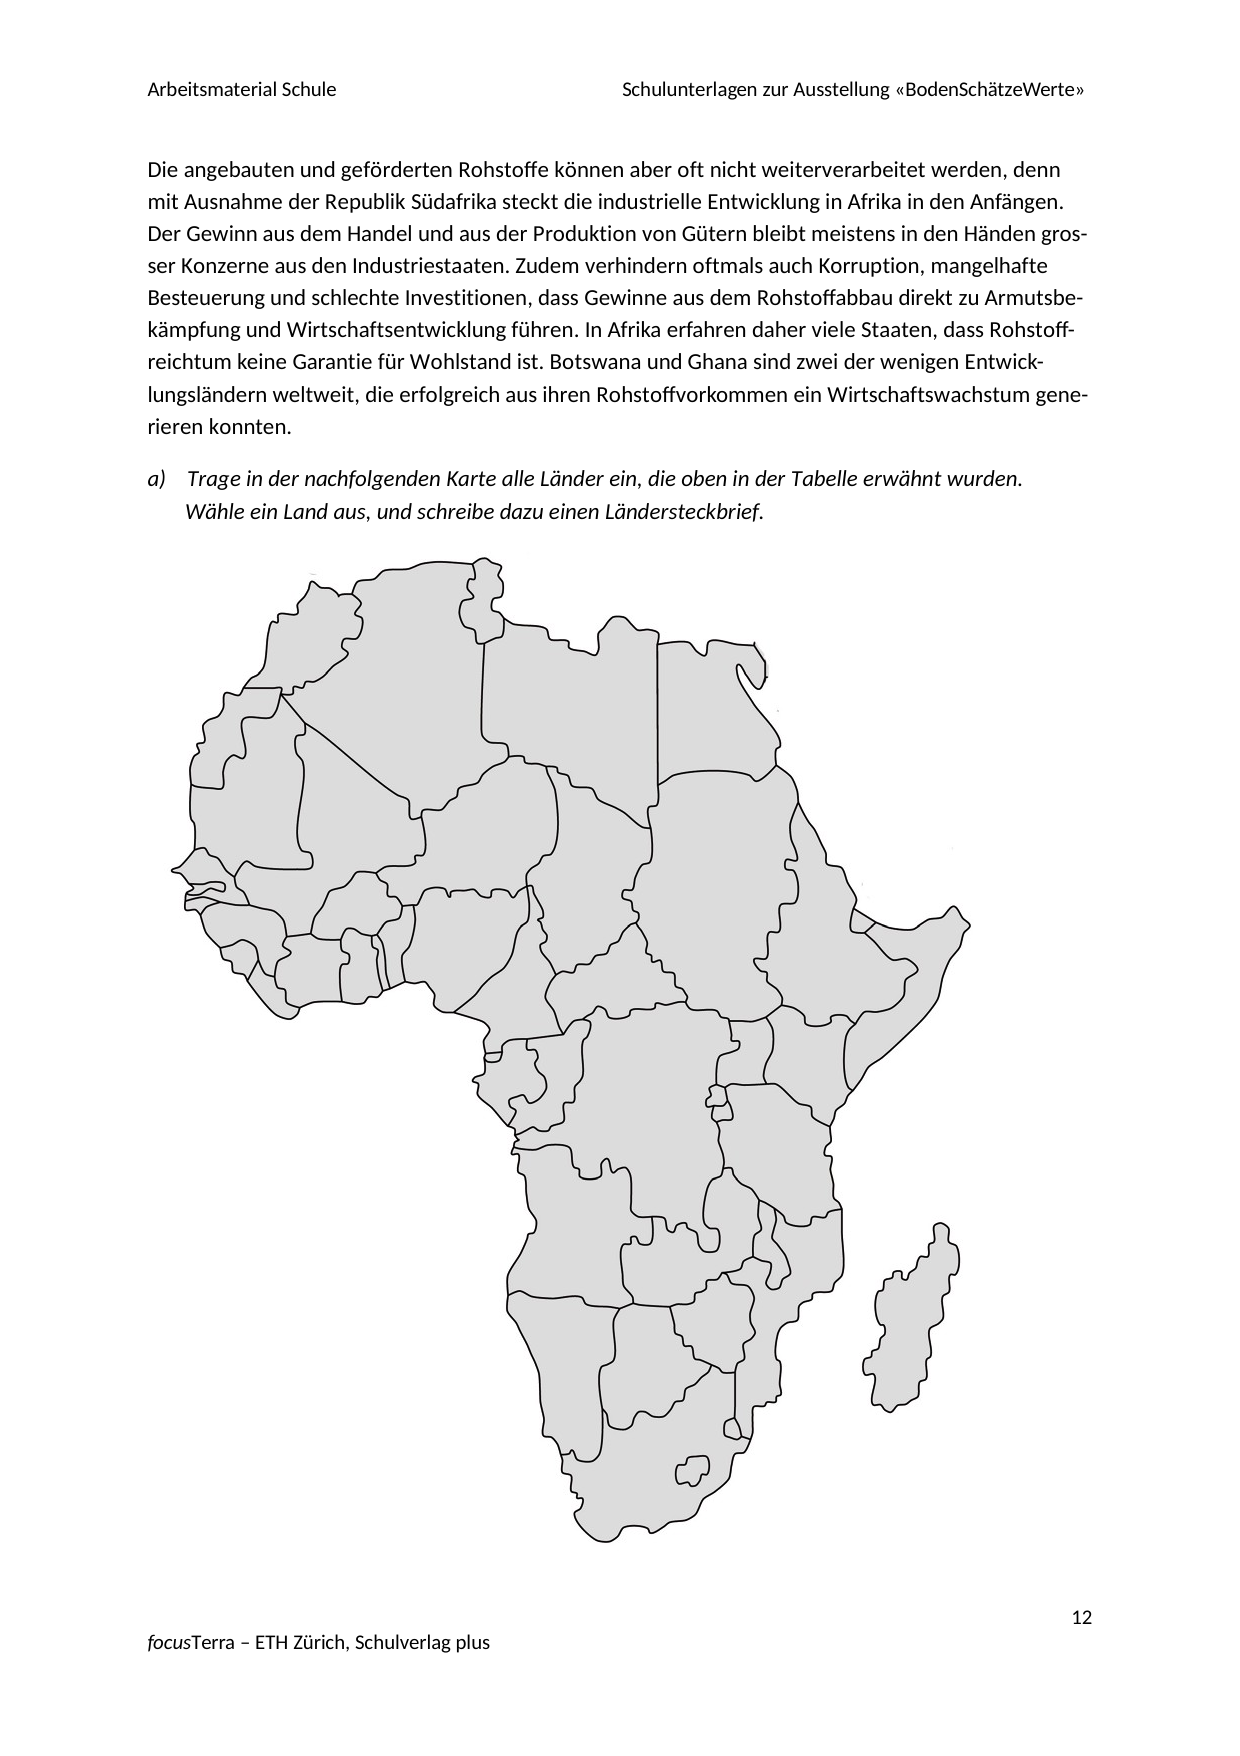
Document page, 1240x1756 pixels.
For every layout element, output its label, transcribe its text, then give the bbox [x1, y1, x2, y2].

text_box Schulunterlagen zur Ausstellung «BodenSchätzeWerte» [620, 75, 1095, 101]
footer focusTerra – ETH Zürich, Schulverlag plus [145, 1628, 496, 1756]
text_box [147, 543, 1069, 1554]
slide_number 12 [1067, 1603, 1097, 1756]
text_box Die angebauten und geförderten Rohstoffe können aber oft nicht weiterverarbeitet werden, denn mit Ausnahme der Republik Südafrika steckt die industrielle Entwicklung in Afrika in den Anfängen. Der Gewinn aus dem Handel und aus der Produktion von Gütern bleibt meistens in den Händen gros- ser Konzerne aus den Industriestaaten. Zudem verhindern oftmals auch Korruption, mangelhafte Besteuerung und schlechte Investitionen, dass Gewinne aus dem Rohstoffabbau direkt zu Armutsbe- kämpfung und Wirtschaftsentwicklung führen. In Afrika erfahren daher viele Staaten, dass Rohstoff- reichtum keine Garantie für Wohlstand ist. Botswana und Ghana sind zwei der wenigen Entwick- lungsländern weltweit, die erfolgreich aus ihren Rohstoffvorkommen ein Wirtschaftswachstum gene- rieren konnten. a) Trage in der nachfolgenden Karte alle Länder ein, die oben in der Tabelle erwähnt wurden. Wähle ein Land aus, und schreibe dazu einen Ländersteckbrief. [145, 149, 1092, 524]
text_box Arbeitsmaterial Schule [145, 75, 341, 101]
